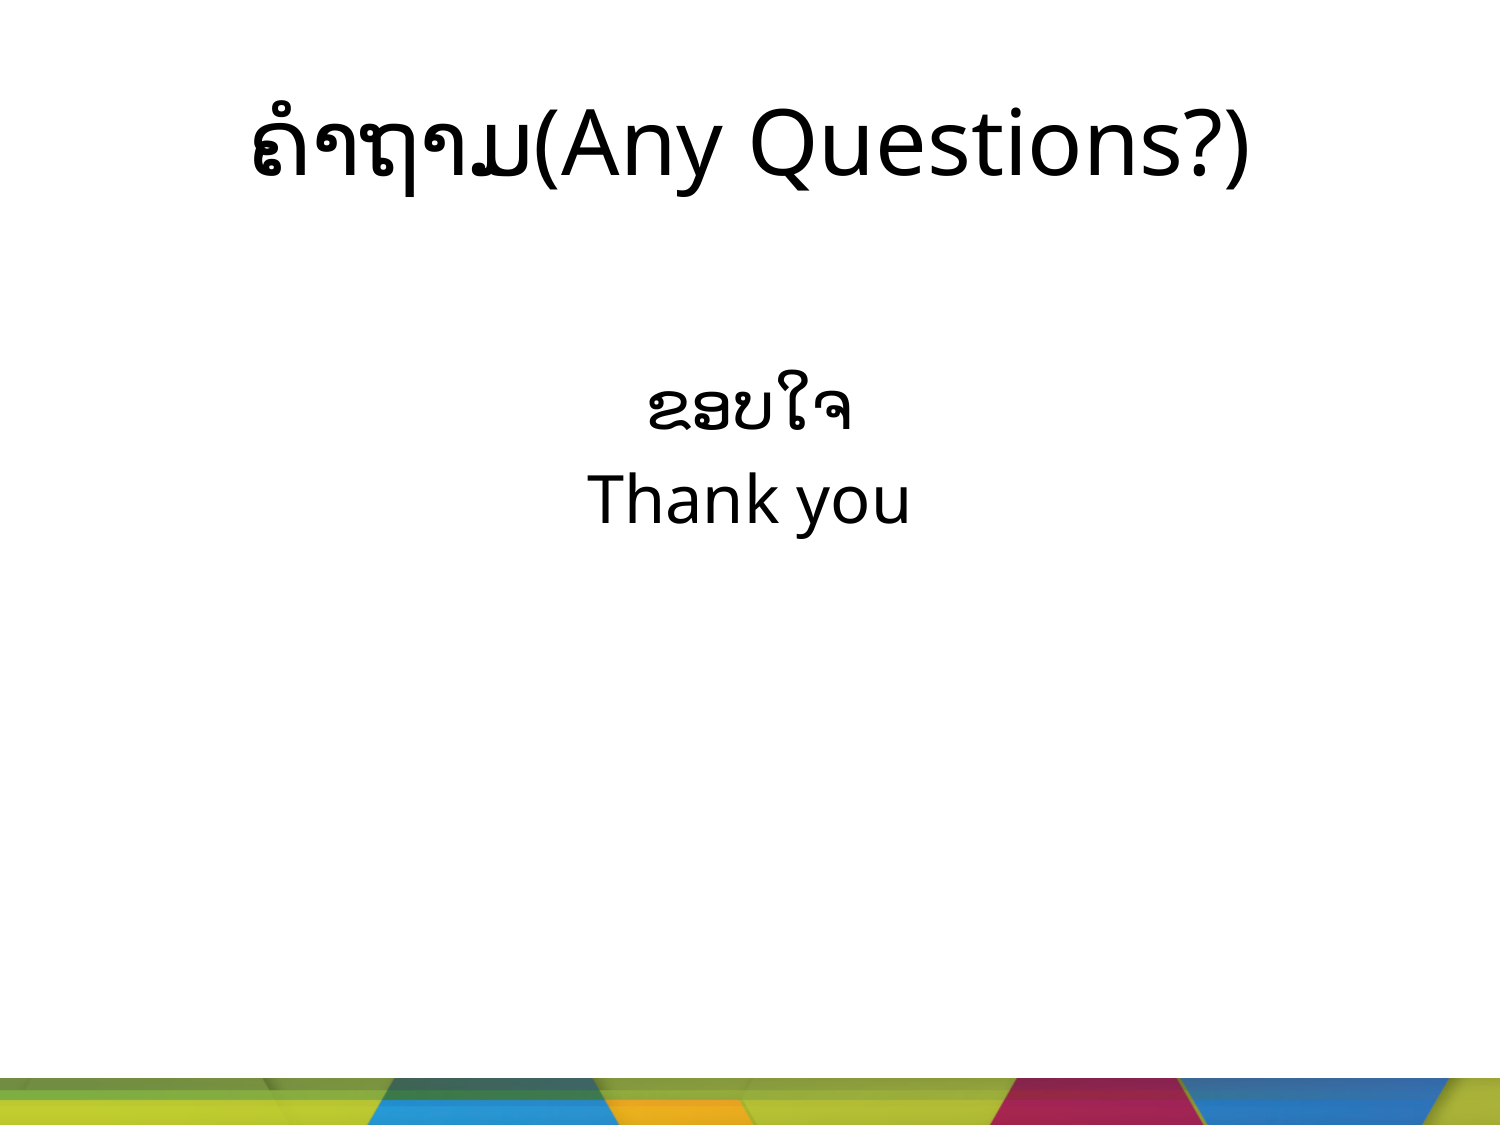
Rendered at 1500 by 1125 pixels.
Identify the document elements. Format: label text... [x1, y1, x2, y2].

picture [0, 1078, 1500, 1125]
list ຂອບໃຈ Thank you [75, 262, 1425, 1005]
title ຄຳຖາມ(Any Questions?) [75, 45, 1425, 233]
